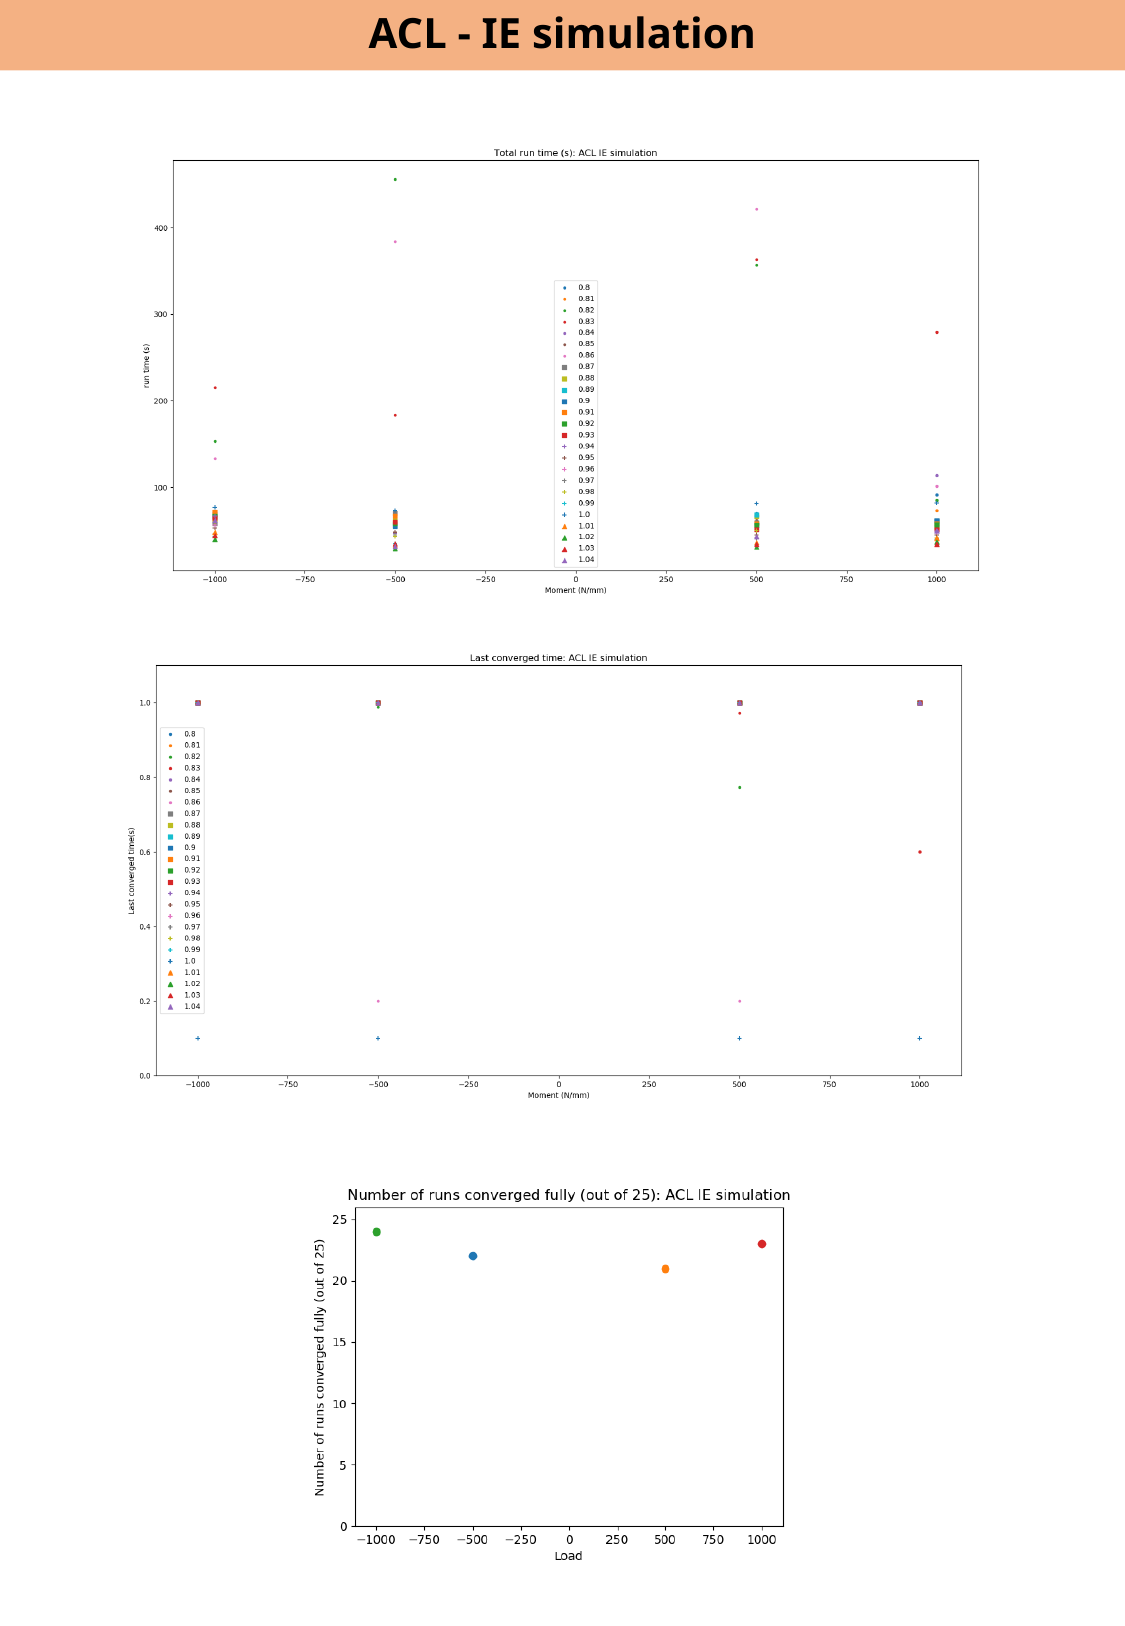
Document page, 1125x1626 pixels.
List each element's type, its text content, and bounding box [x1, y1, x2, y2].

picture [26, 96, 1082, 1134]
text_box ACL - IE simulation [0, 0, 1125, 71]
picture [286, 1157, 839, 1571]
